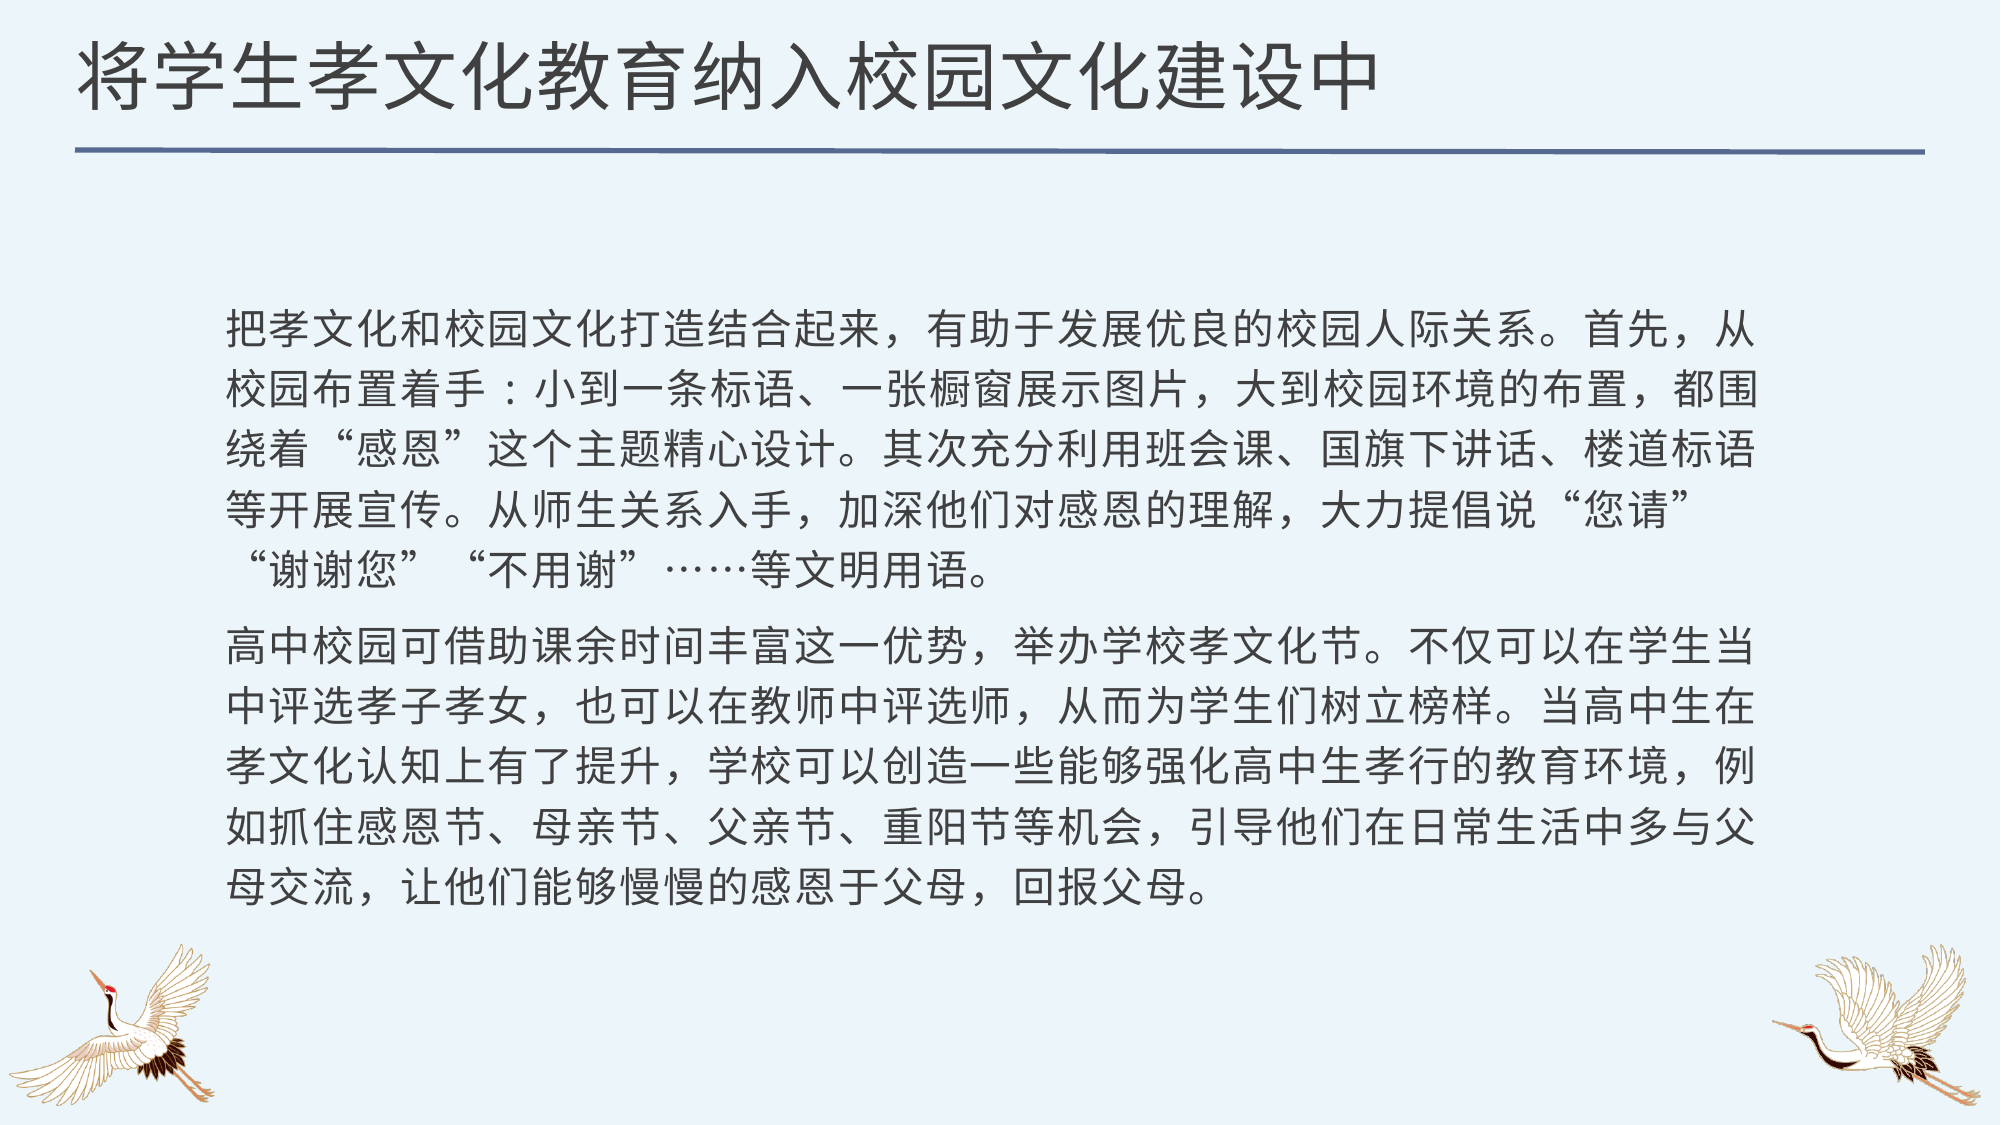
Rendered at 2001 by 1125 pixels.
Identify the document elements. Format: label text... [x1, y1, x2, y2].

text_box 把孝文化和校园文化打造结合起来，有助于发展优良的校园人际关系。首先，从校园布置着手:小到一条标语、一张橱窗展示图片，大到校园环境的布置，都围绕着“感恩”这个主题精心设计。其次充分利用班会课、国旗下讲话、楼道标语等开展宣传。从师生关系入手，加深他们对感恩的理解，大力提倡说“您请”“谢谢您”“不用谢”……等文明用语。 高中校园可借助课余时间丰富这一优势，举办学校孝文化节。不仅可以在学生当中评选孝子孝女，也可以在教师中评选师，从而为学生们树立榜样。当高中生在孝文化认知上有了提升，学校可以创造一些能够强化高中生孝行的教育环境，例如抓住感恩节、母亲节、父亲节、重阳节等机会，引导他们在日常生活中多与父母交流，让他们能够慢慢的感恩于父母，回报父母。 [214, 231, 1800, 973]
picture [9, 944, 215, 1106]
text_box 将学生孝文化教育纳入校园文化建设中 [75, 24, 1925, 125]
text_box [74, 149, 1925, 153]
picture [1772, 944, 1981, 1106]
